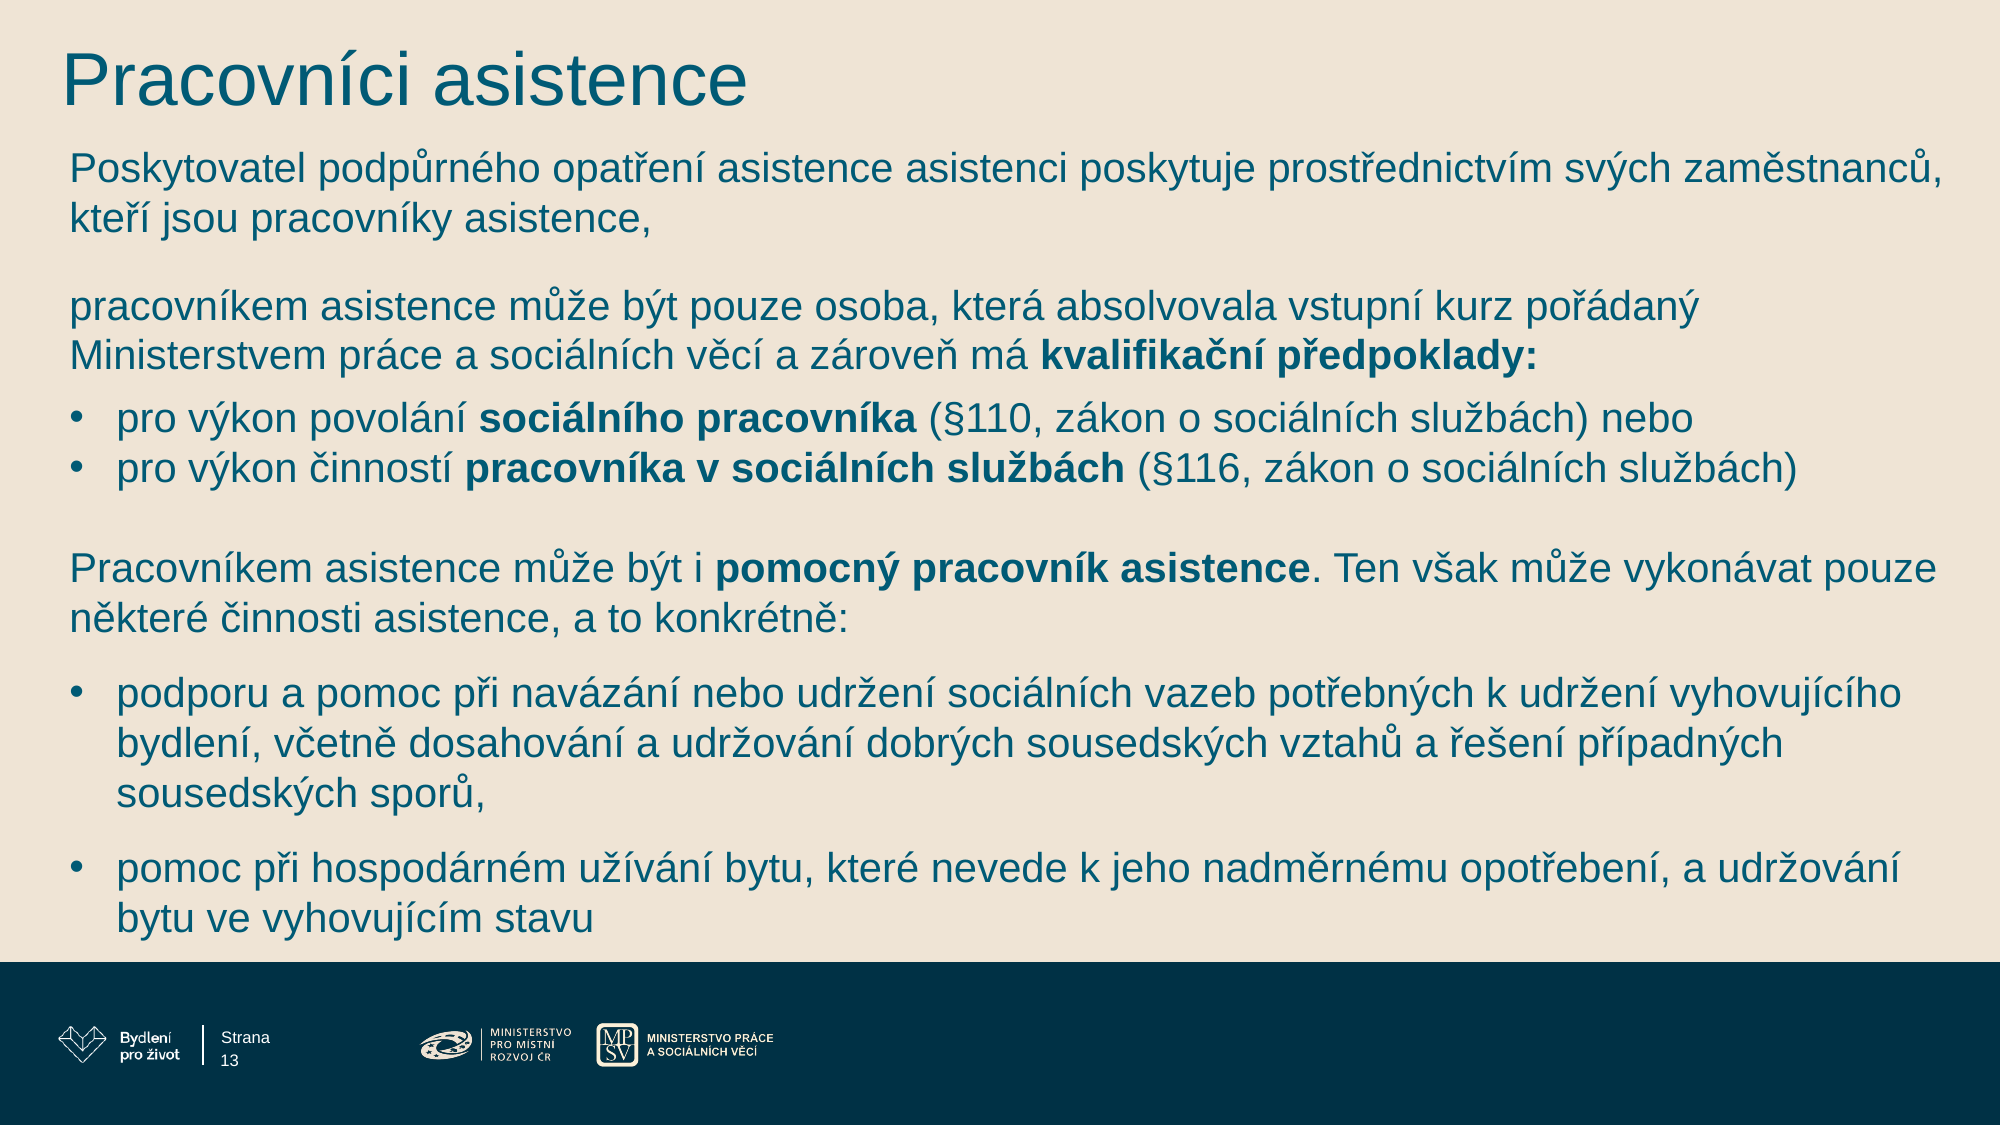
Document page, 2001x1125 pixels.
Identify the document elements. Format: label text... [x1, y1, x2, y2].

text_box Pracovníci asistence [46, 22, 1767, 136]
text_box [0, 962, 2000, 1125]
picture [121, 1052, 126, 1062]
picture [425, 1032, 472, 1055]
picture [648, 1035, 658, 1041]
picture [597, 1024, 638, 1066]
picture [148, 1049, 157, 1059]
text_box Poskytovatel podpůrného opatření asistence asistenci poskytuje prostřednictvím svých zaměstnanců, kteří jsou pracovníky asistence, pracovníkem asistence může být pouze osoba, která absolvovala vstupní kurz pořádaný Ministerstvem práce a sociálních věcí a zároveň má kvalifikační předpoklady: pro výkon povolání sociálního pracovníka (§110, zákon o sociálních službách) nebo pro výkon činností pracovníka v sociálních službách (§116, zákon o sociálních službách) Pracovníkem asistence může být i pomocný pracovník asistence. Ten však může vykonávat pouze některé činnosti asistence, a to konkrétně: podporu a pomoc při navázání nebo udržení sociálních vazeb potřebných k udržení vyhovujícího bydlení, včetně dosahování a udržování dobrých sousedských vztahů a řešení případných sousedských sporů, pomoc při hospodárném užívání bytu, které nevede k jeho nadměrnému opotřebení, a udržování bytu ve vyhovujícím stavu [54, 133, 1969, 949]
picture [121, 1032, 131, 1042]
text_box 13 [204, 1041, 254, 1078]
text_box Strana [206, 1019, 340, 1054]
picture [422, 1042, 458, 1059]
